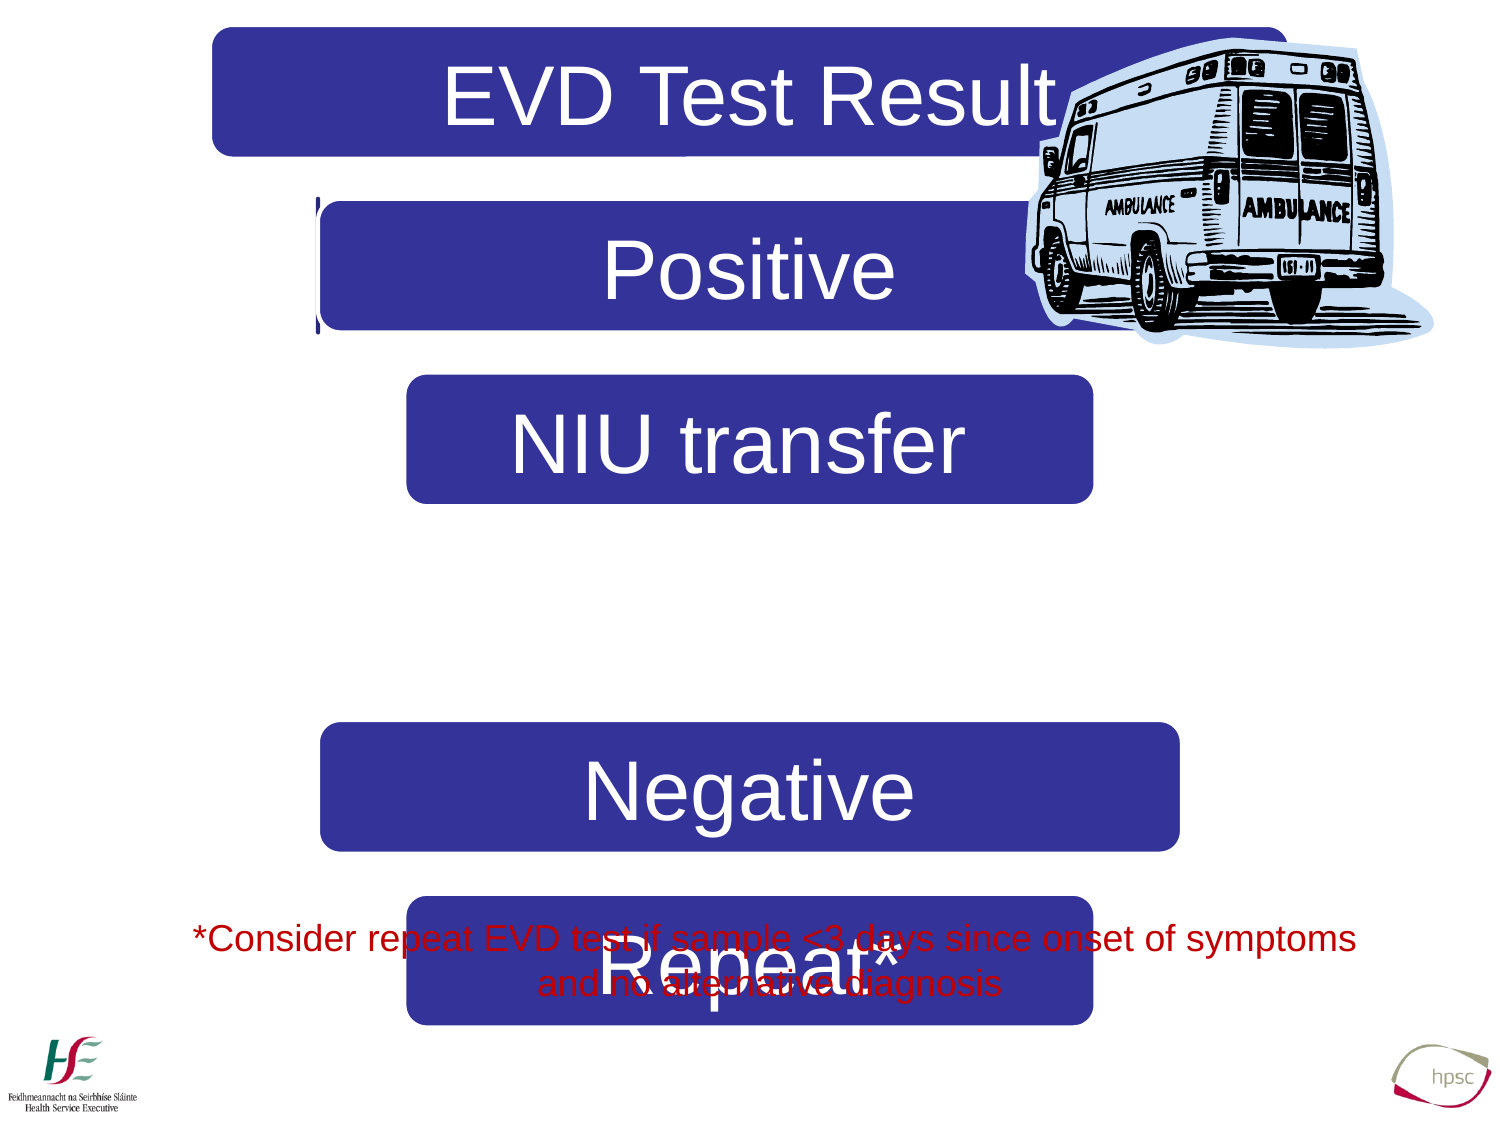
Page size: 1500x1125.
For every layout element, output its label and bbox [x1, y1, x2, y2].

picture [1381, 1026, 1500, 1125]
picture [1024, 37, 1450, 351]
list [74, 24, 1426, 1125]
picture [0, 1029, 142, 1125]
